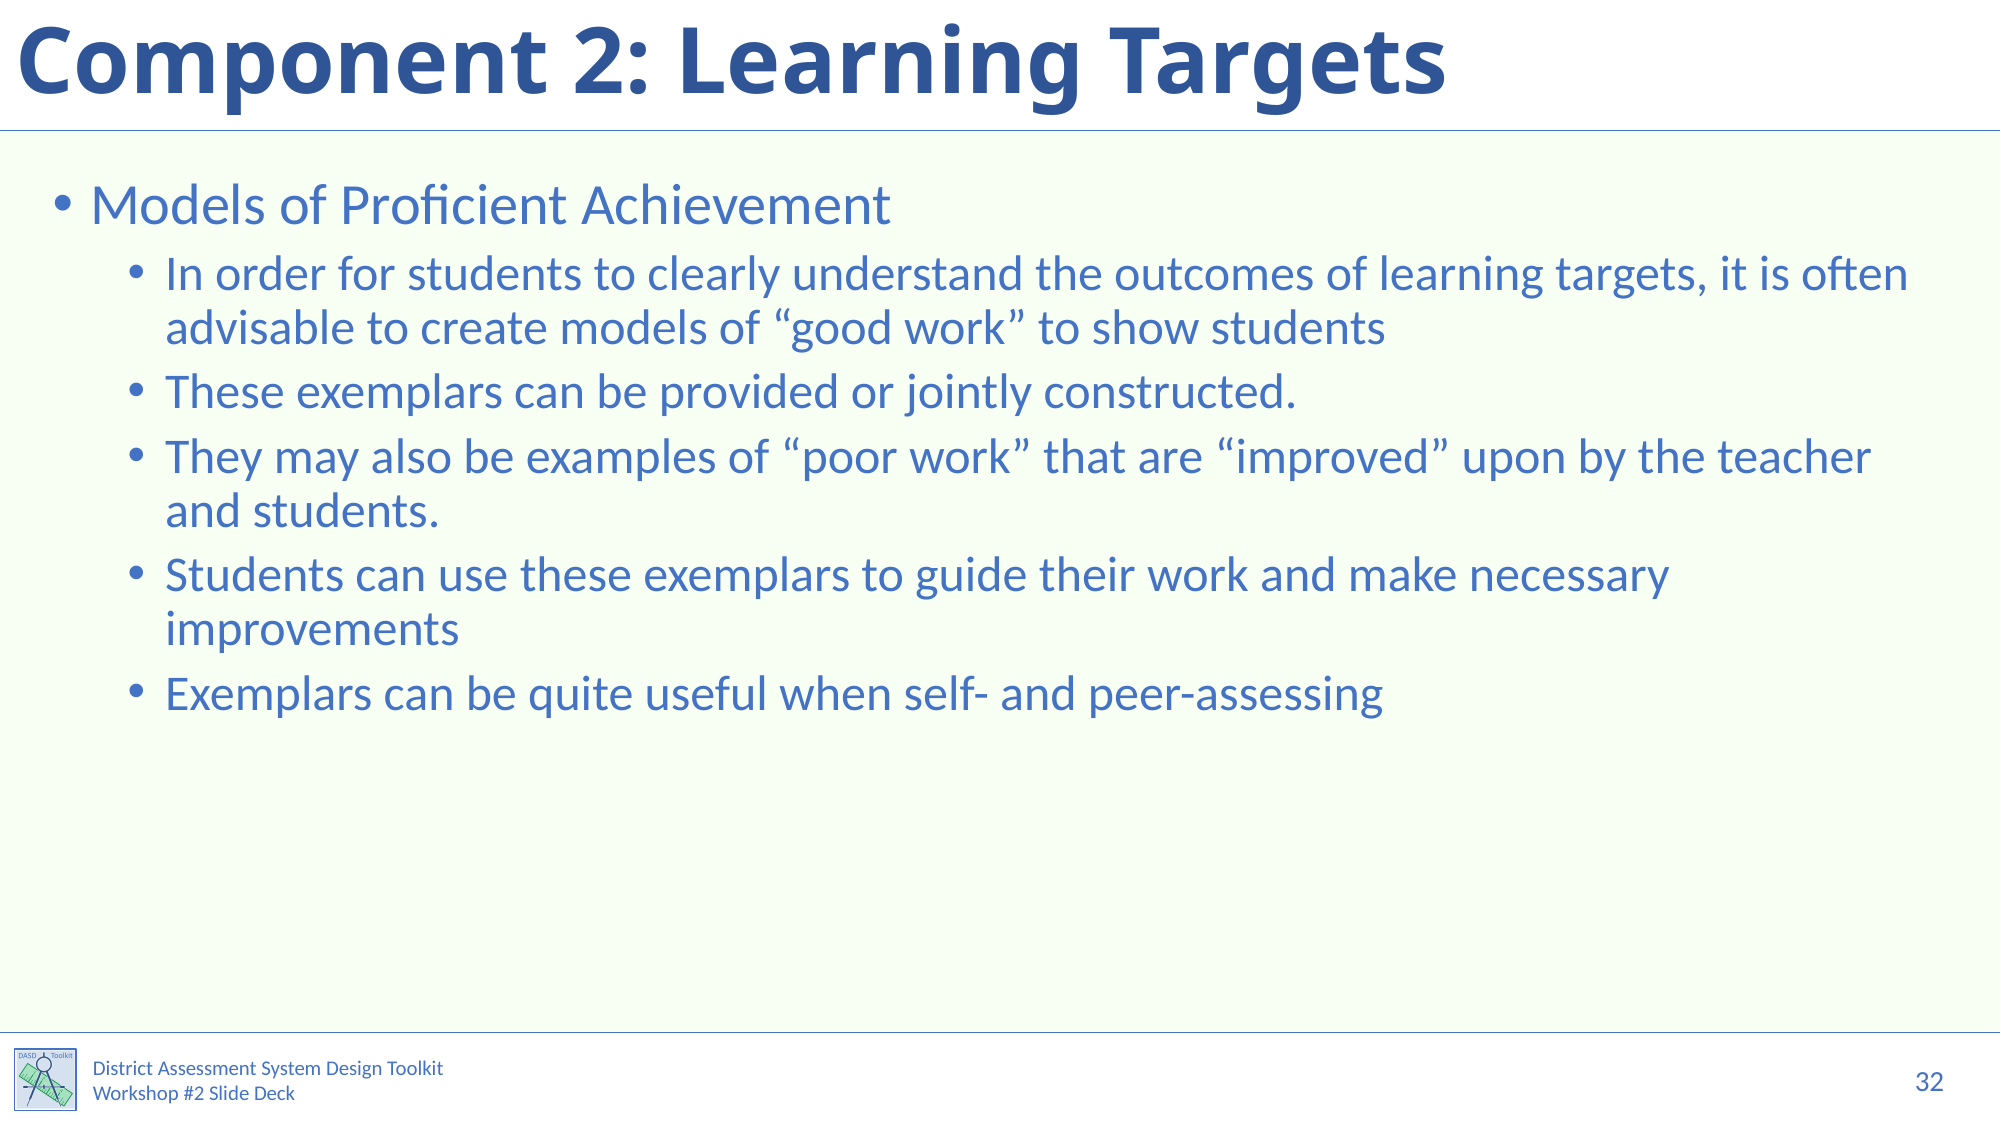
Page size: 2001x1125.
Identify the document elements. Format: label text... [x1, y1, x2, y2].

title Component 2: Learning Targets [0, 0, 2000, 129]
picture [15, 1050, 75, 1110]
list Models of Proficient Achievement In order for students to clearly understand the outcomes of learning targets, it is often advisable to create models of “good work” to show students These exemplars can be provided or jointly constructed. They may also be examples of “poor work” that are “improved” upon by the teacher and students. Students can use these exemplars to guide their work and make necessary improvements Exemplars can be quite useful when self- and peer-assessing [37, 166, 1962, 1002]
